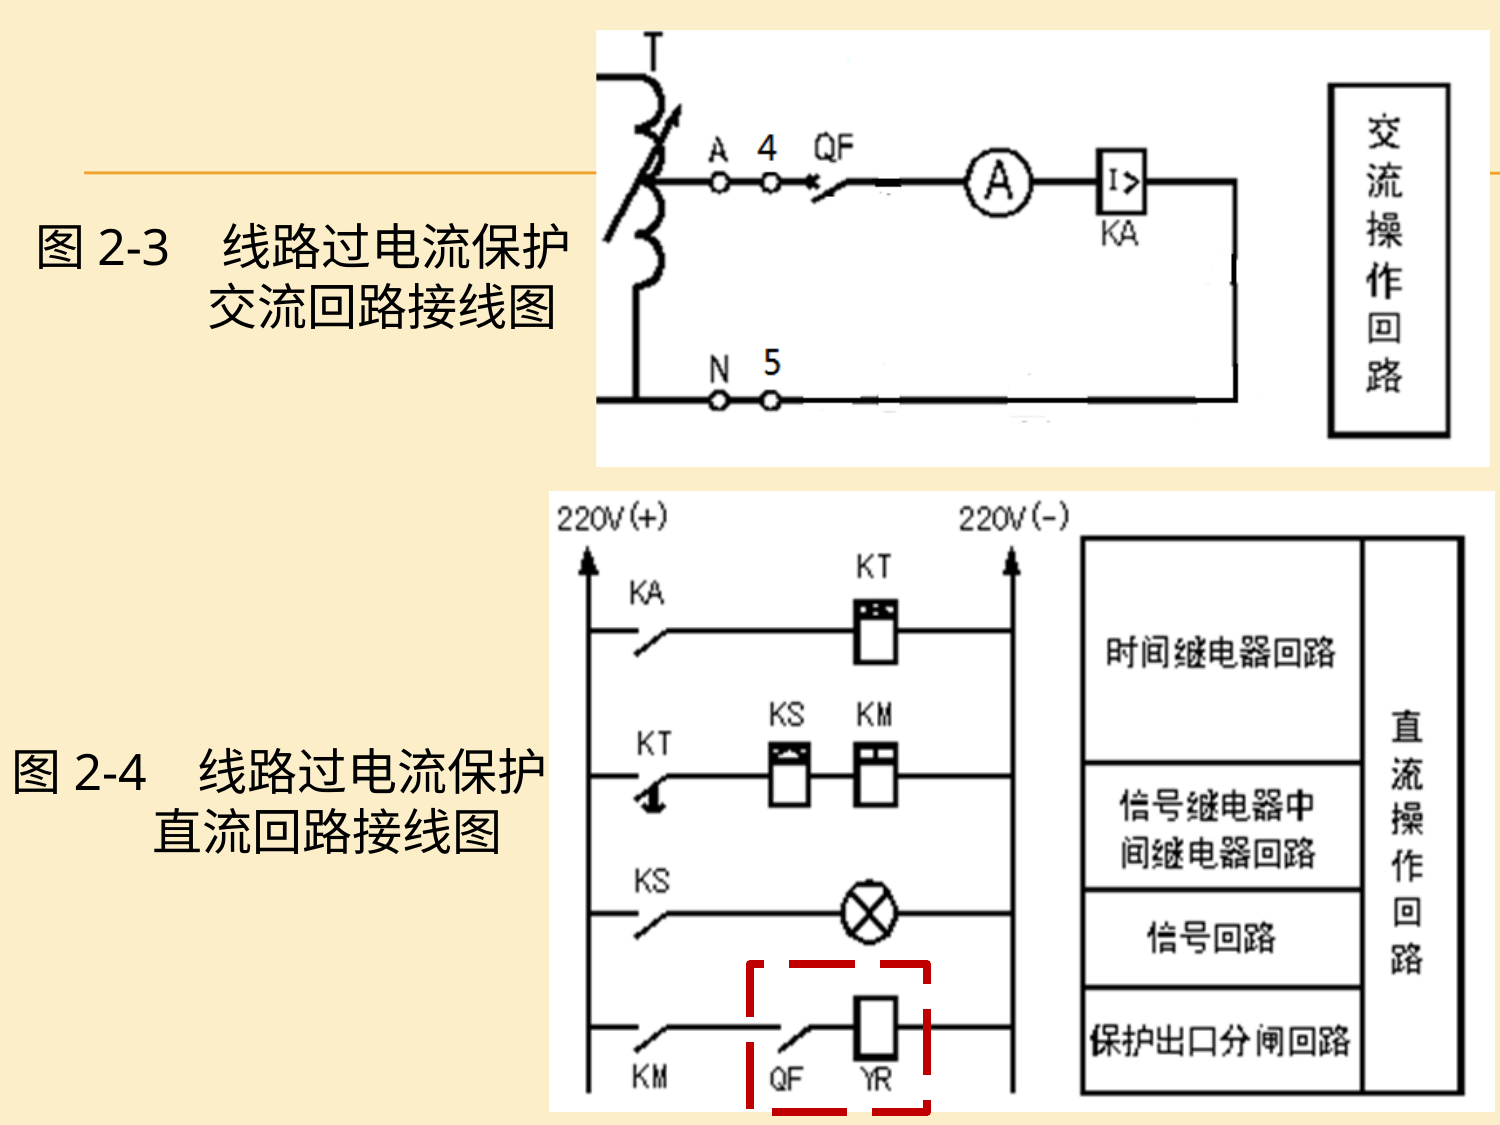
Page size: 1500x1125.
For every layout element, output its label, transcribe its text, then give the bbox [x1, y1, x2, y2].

text_box 图2-3 线路过电流保护 交流回路接线图 [20, 208, 586, 343]
picture [548, 491, 1495, 1113]
text_box 图2-4 线路过电流保护 直流回路接线图 [0, 733, 538, 868]
picture [596, 30, 1491, 467]
